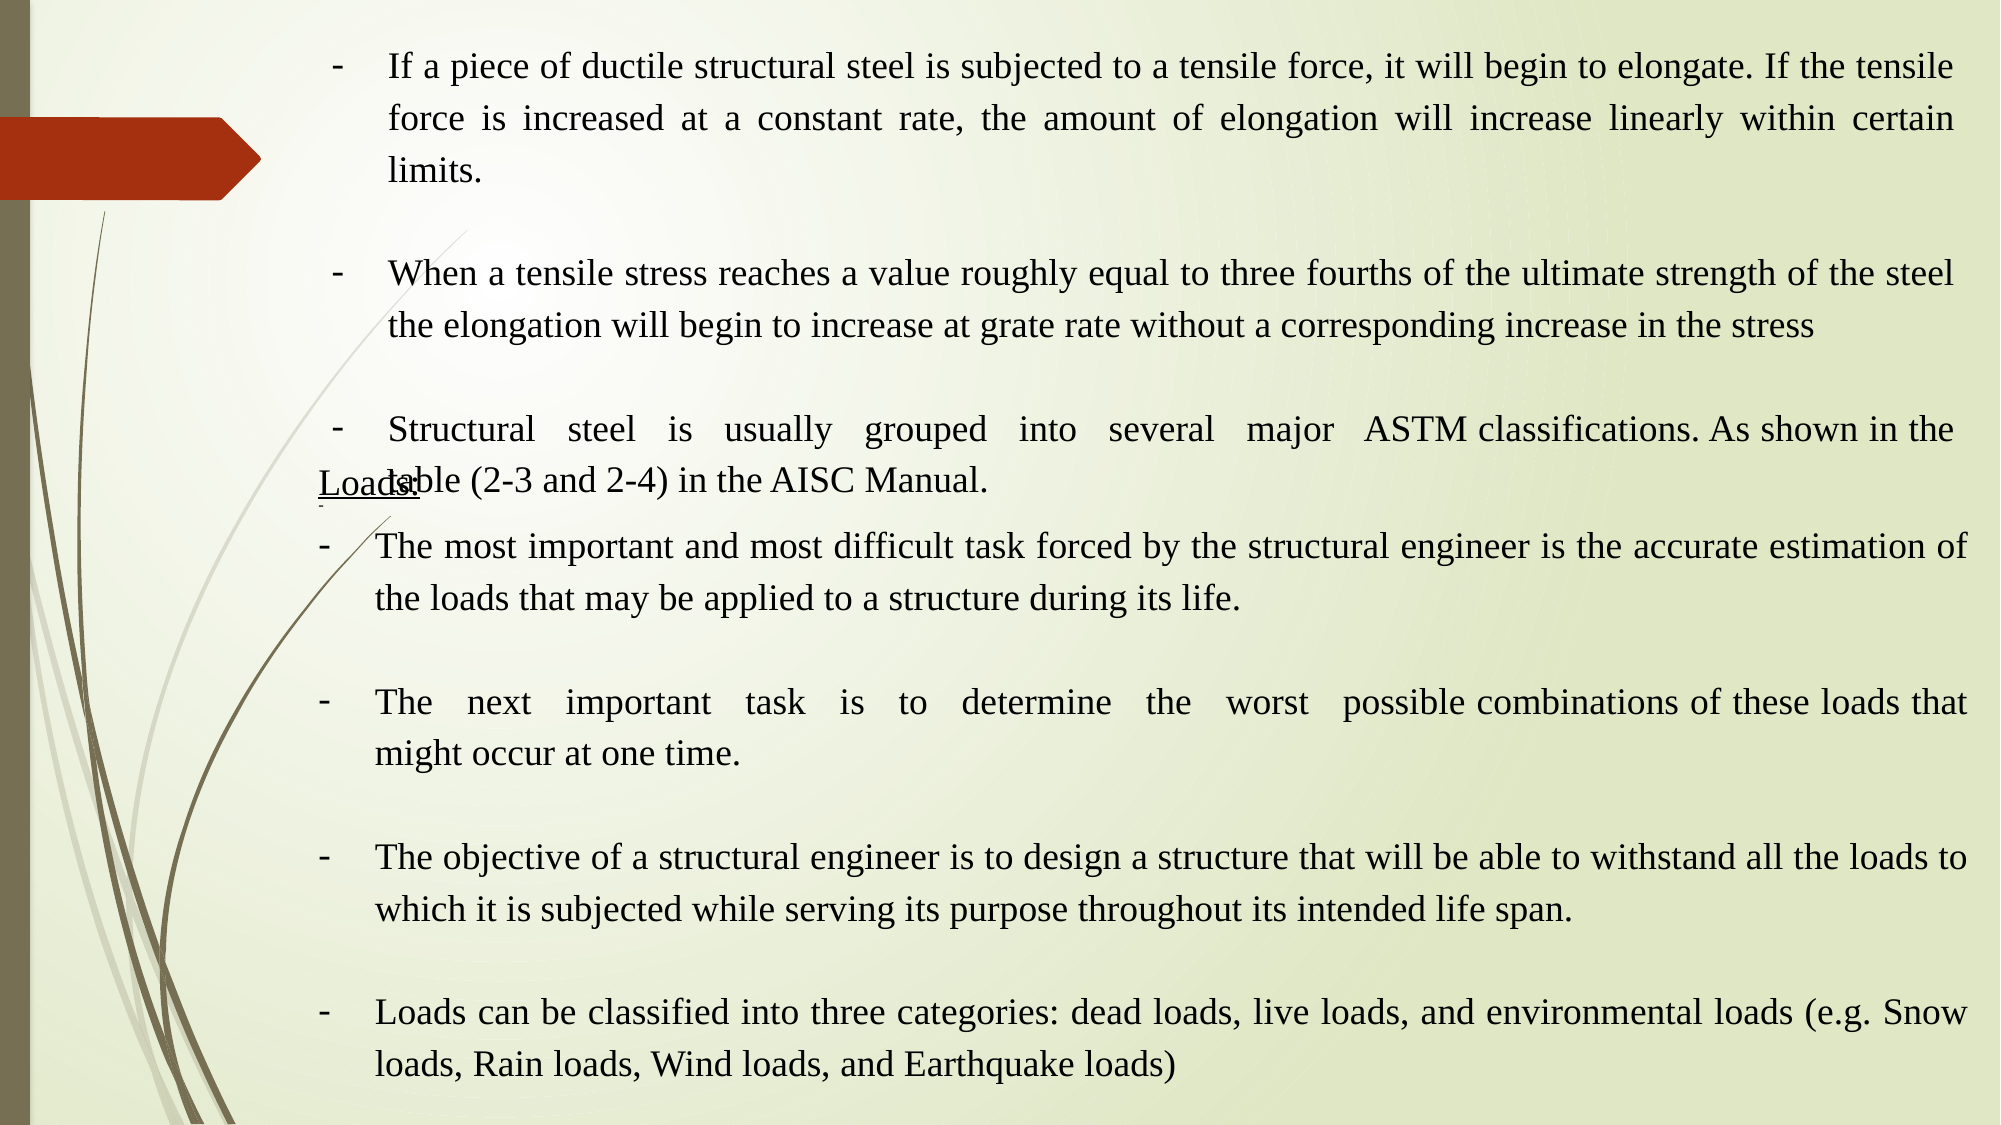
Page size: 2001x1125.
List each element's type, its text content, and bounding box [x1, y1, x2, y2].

text_box If a piece of ductile structural steel is subjected to a tensile force, it will begin to elongate. If the tensile force is increased at a constant rate, the amount of elongation will increase linearly within certain limits. When a tensile stress reaches a value roughly equal to three fourths of the ultimate strength of the steel the elongation will begin to increase at grate rate without a corresponding increase in the stress Structural steel is usually grouped into several major ASTM classifications. As shown in the table (2-3 and 2-4) in the AISC Manual. [316, 27, 1972, 462]
text_box Loads: The most important and most difficult task forced by the structural engineer is the accurate estimation of the loads that may be applied to a structure during its life. The next important task is to determine the worst possible combinations of these loads that might occur at one time. The objective of a structural engineer is to design a structure that will be able to withstand all the loads to which it is subjected while serving its purpose throughout its intended life span. Loads can be classified into three categories: dead loads, live loads, and environmental loads (e.g. Snow loads, Rain loads, Wind loads, and Earthquake loads) [303, 462, 1986, 1092]
